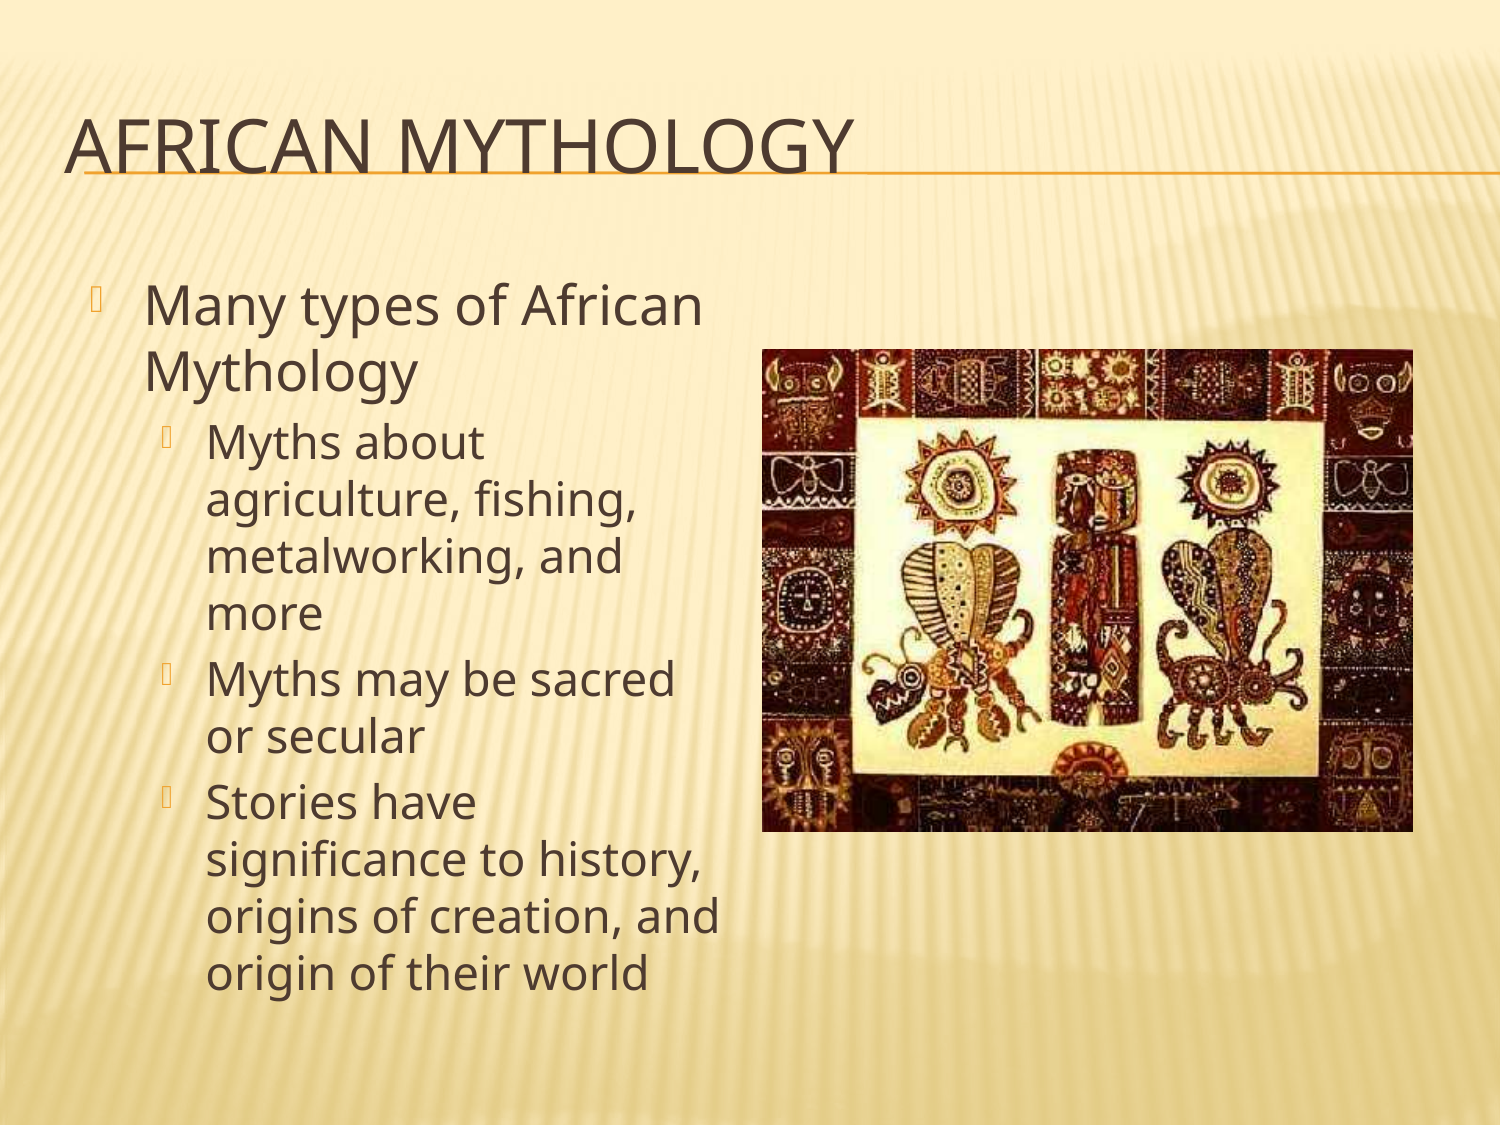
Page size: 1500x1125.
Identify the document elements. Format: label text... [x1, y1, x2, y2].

list Many types of African Mythology Myths about agriculture, fishing, metalworking, and more Myths may be sacred or secular Stories have significance to history, origins of creation, and origin of their world [75, 262, 738, 1038]
title African Mythology [49, 75, 1475, 213]
picture [762, 349, 1413, 832]
